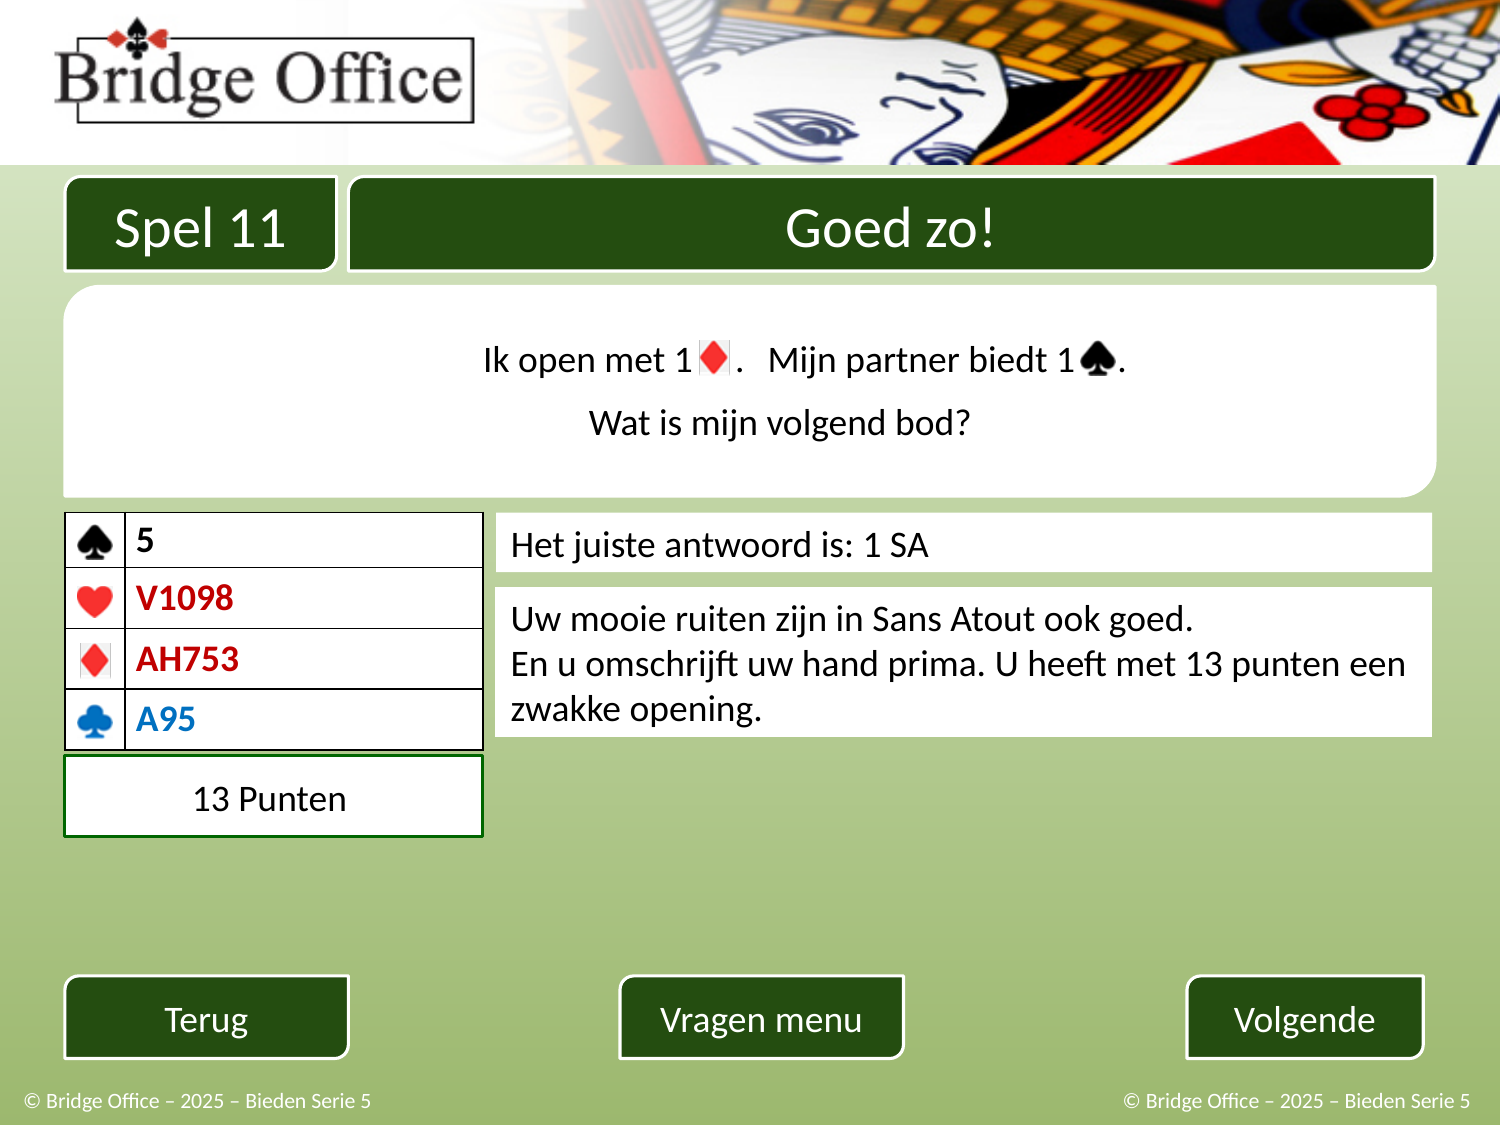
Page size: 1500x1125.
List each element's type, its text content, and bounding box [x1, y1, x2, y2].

text_box Vragen menu [618, 974, 906, 1061]
text_box Wat is mijn volgend bod? [573, 390, 995, 451]
table_header 5 [126, 513, 482, 567]
text_box Volgende [1185, 974, 1425, 1061]
picture [77, 643, 114, 679]
picture [77, 524, 114, 561]
table_cell [66, 629, 124, 688]
picture [77, 703, 114, 740]
table_header [66, 513, 124, 567]
text_box Ik open met 1 . [468, 327, 845, 388]
table_cell [66, 690, 124, 749]
picture [696, 340, 733, 376]
text_box Goed zo! [346, 179, 1437, 273]
table_cell A95 [126, 690, 482, 749]
text_box [63, 284, 1437, 498]
text_box Het juiste antwoord is: 1 SA [496, 512, 1433, 573]
table_cell [66, 568, 124, 628]
text_box 13 Punten [63, 754, 484, 838]
text_box Terug [63, 974, 350, 1061]
picture [77, 585, 114, 618]
text_box Spel 11 [63, 179, 339, 273]
text_box © Bridge Office – 2025 – Bieden Serie 5 [1107, 1079, 1500, 1121]
text_box © Bridge Office – 2025 – Bieden Serie 5 [8, 1079, 393, 1121]
text_box Uw mooie ruiten zijn in Sans Atout ook goed. En u omschrijft uw hand prima. U heeft met 13 punten een zwakke opening. [495, 587, 1432, 737]
table_cell AH753 [126, 629, 482, 688]
picture [0, 0, 1500, 166]
text_box Mijn partner biedt 1 . [752, 327, 1145, 387]
table_cell V1098 [126, 568, 482, 628]
picture [1079, 340, 1116, 376]
